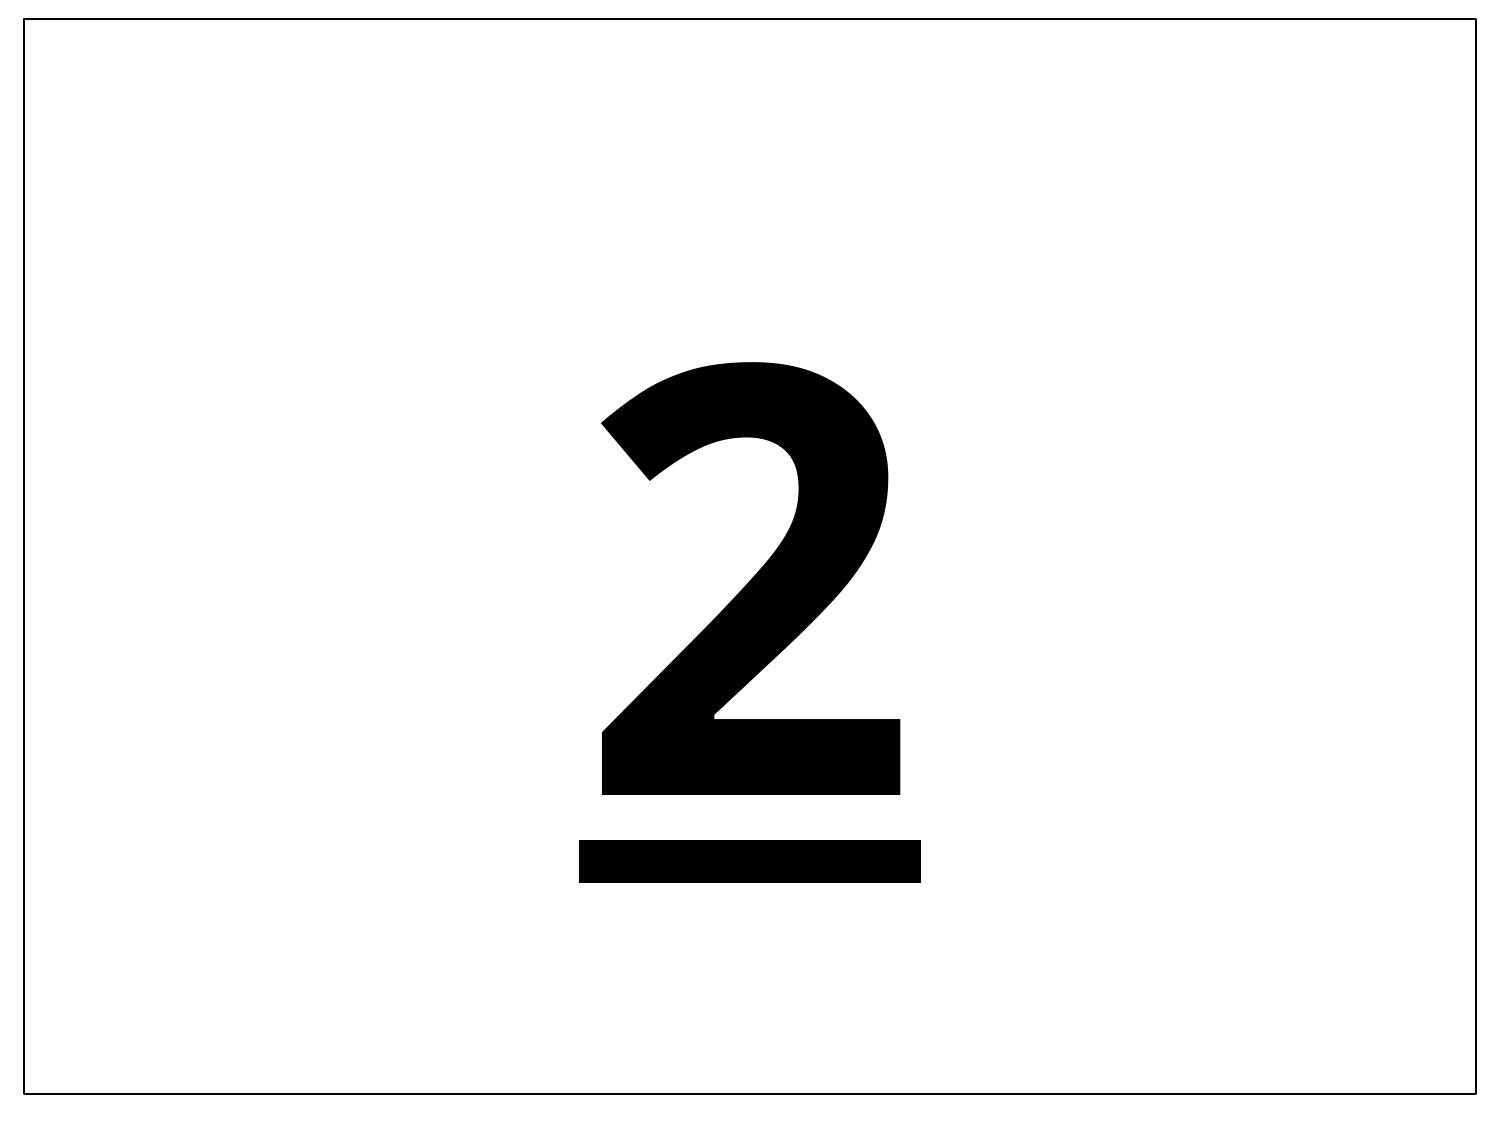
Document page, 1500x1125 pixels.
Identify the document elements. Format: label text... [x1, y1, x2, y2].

text_box 2 [21, 17, 1479, 1096]
